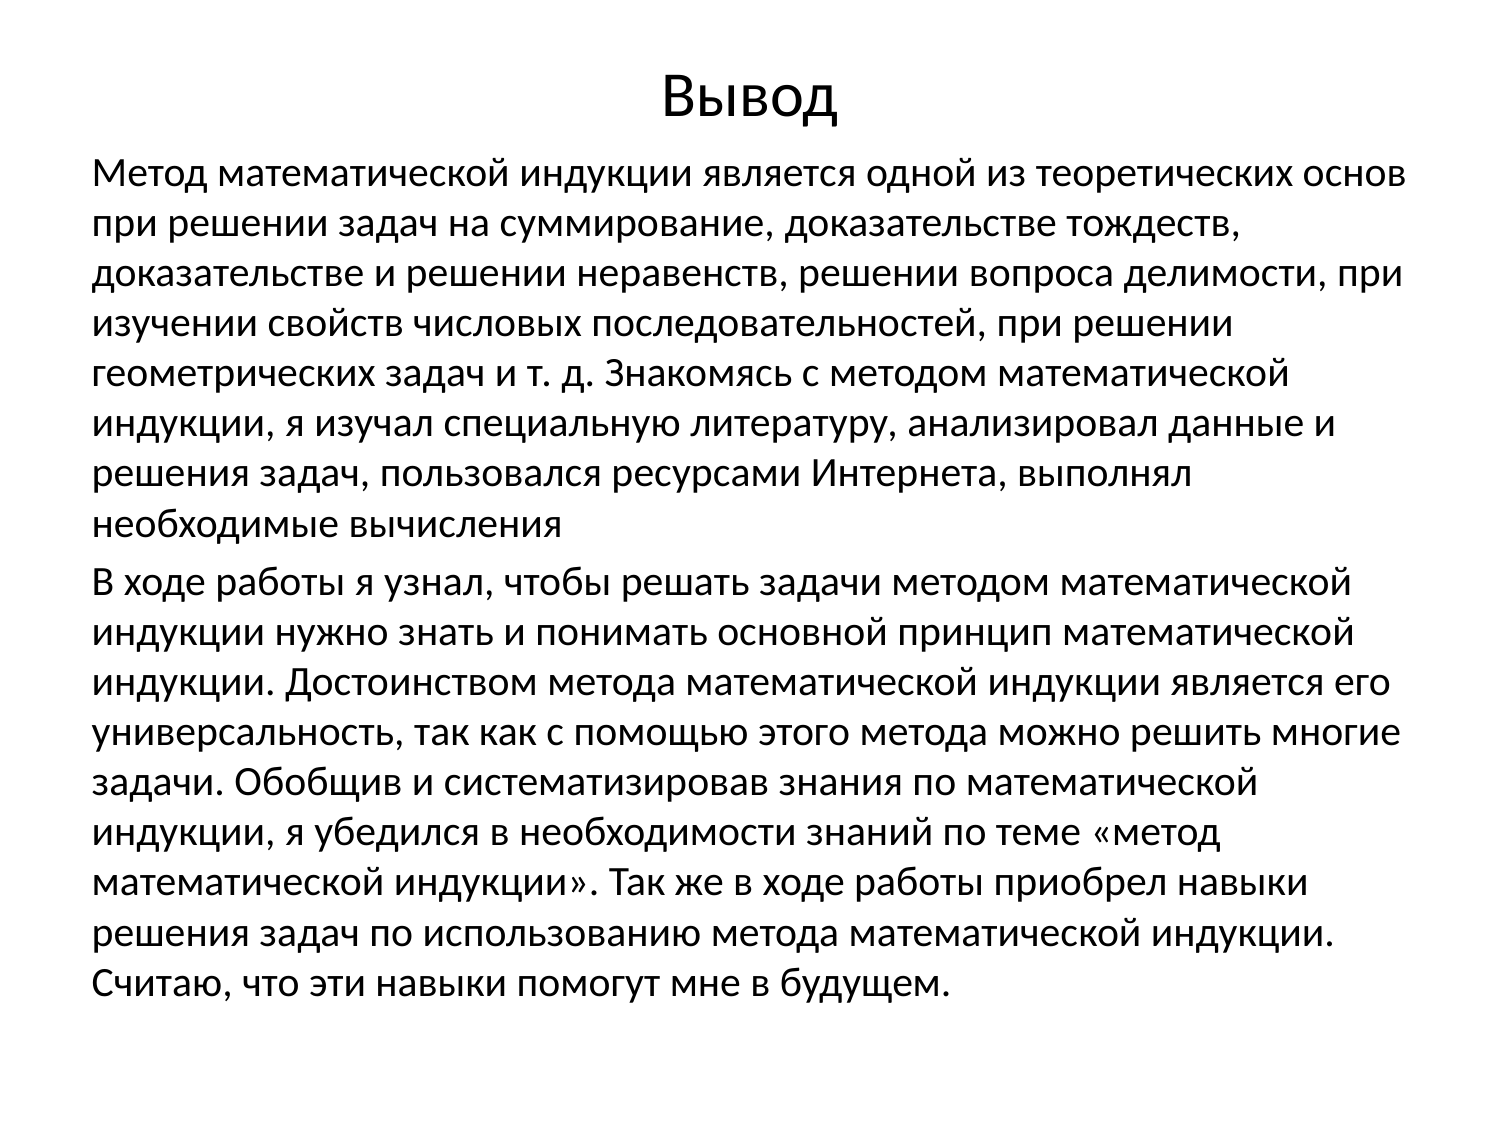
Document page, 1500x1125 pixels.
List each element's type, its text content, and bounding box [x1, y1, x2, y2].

list Метод математической индукции является одной из теоретических основ при решении задач на суммирование, доказательстве тождеств, доказательстве и решении неравенств, решении вопроса делимости, при изучении свойств числовых последовательностей, при решении геометрических задач и т. д. Знакомясь с методом математической индукции, я изучал специальную литературу, анализировал данные и решения задач, пользовался ресурсами Интернета, выполнял необходимые вычисления В ходе работы я узнал, чтобы решать задачи методом математической индукции нужно знать и понимать основной принцип математической индукции. Достоинством метода математической индукции является его универсальность, так как с помощью этого метода можно решить многие задачи. Обобщив и систематизировав знания по математической индукции, я убедился в необходимости знаний по теме «метод математической индукции». Так же в ходе работы приобрел навыки решения задач по использованию метода математической индукции. Считаю, что эти навыки помогут мне в будущем. [76, 137, 1427, 1059]
title Вывод [75, 45, 1425, 138]
